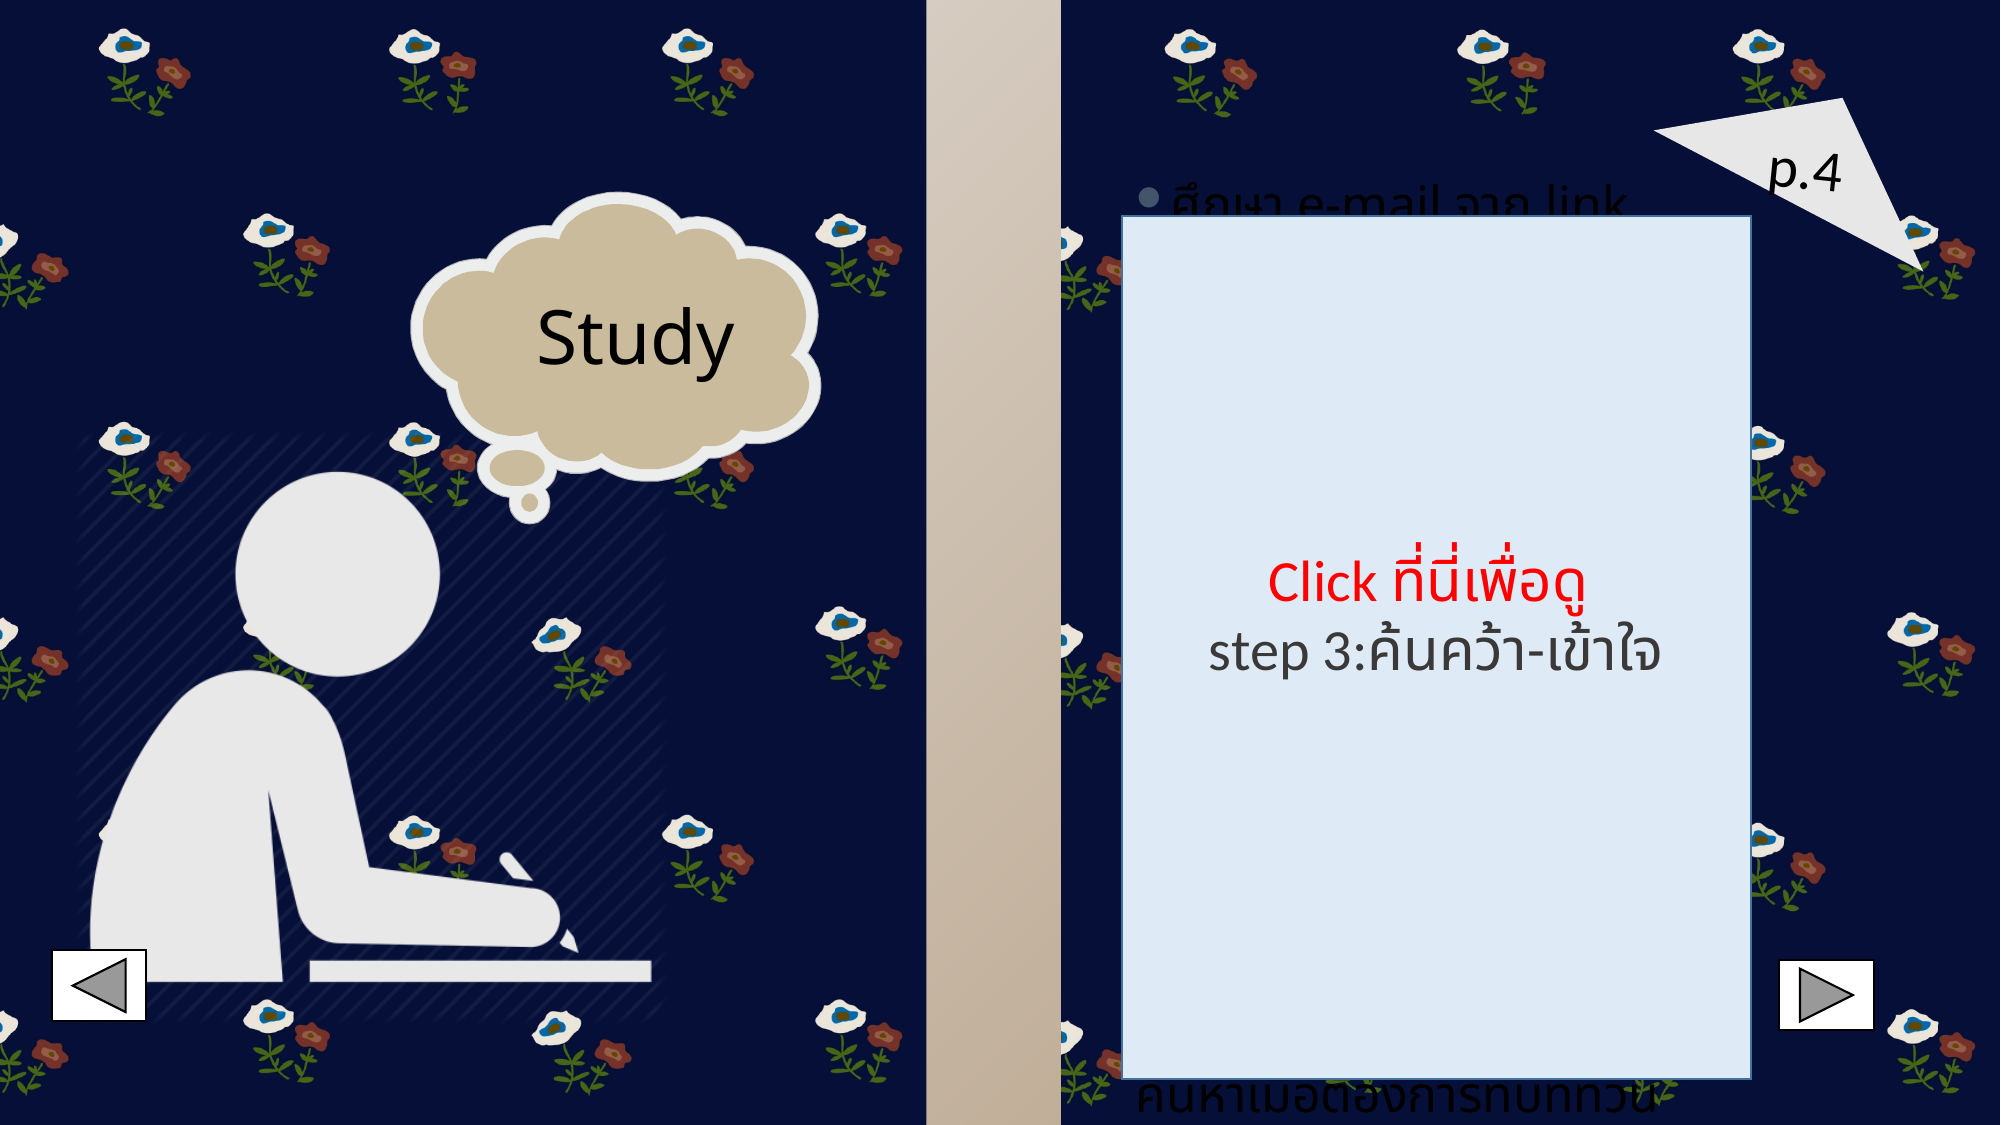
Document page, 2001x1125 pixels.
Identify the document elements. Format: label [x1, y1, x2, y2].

picture [0, 0, 927, 1125]
text_box [410, 191, 822, 525]
text_box [927, 0, 1060, 1125]
picture [1060, 0, 2000, 1125]
